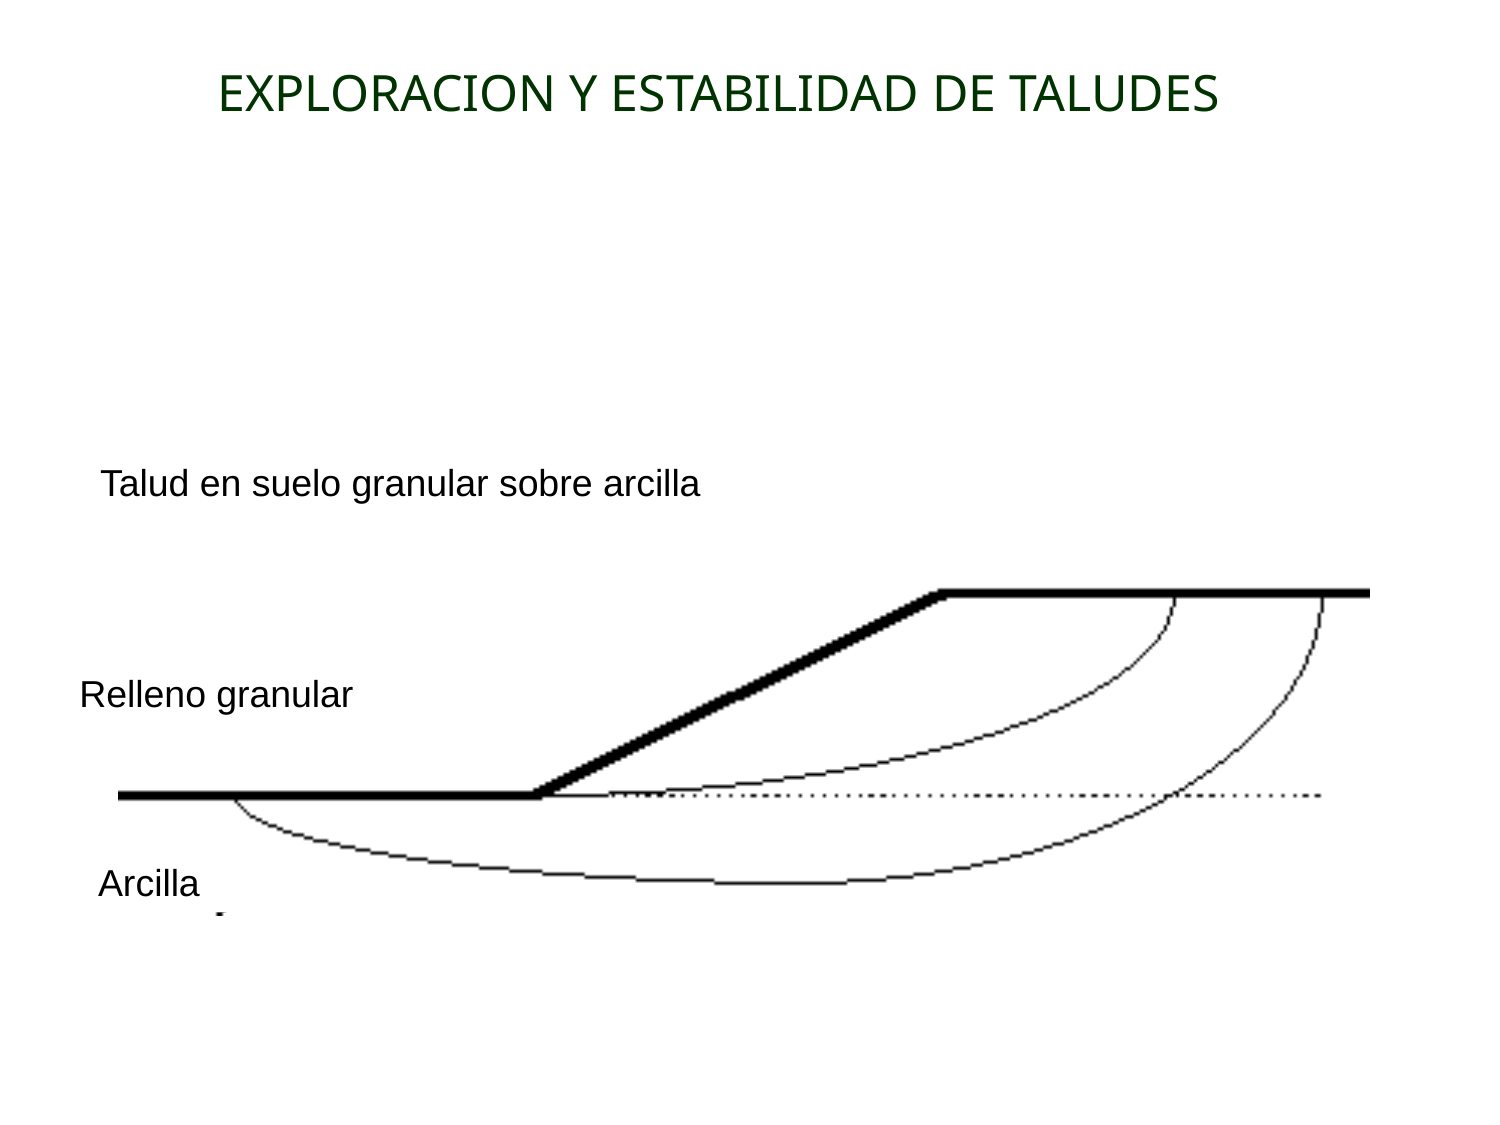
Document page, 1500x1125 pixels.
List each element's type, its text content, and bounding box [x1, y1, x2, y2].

text_box Relleno granular [64, 662, 113, 723]
text_box Arcilla [83, 852, 113, 912]
title EXPLORACION Y ESTABILIDAD DE TALUDES [105, 0, 1332, 130]
picture [118, 477, 1370, 916]
text_box Talud en suelo granular sobre arcilla [85, 452, 1098, 512]
